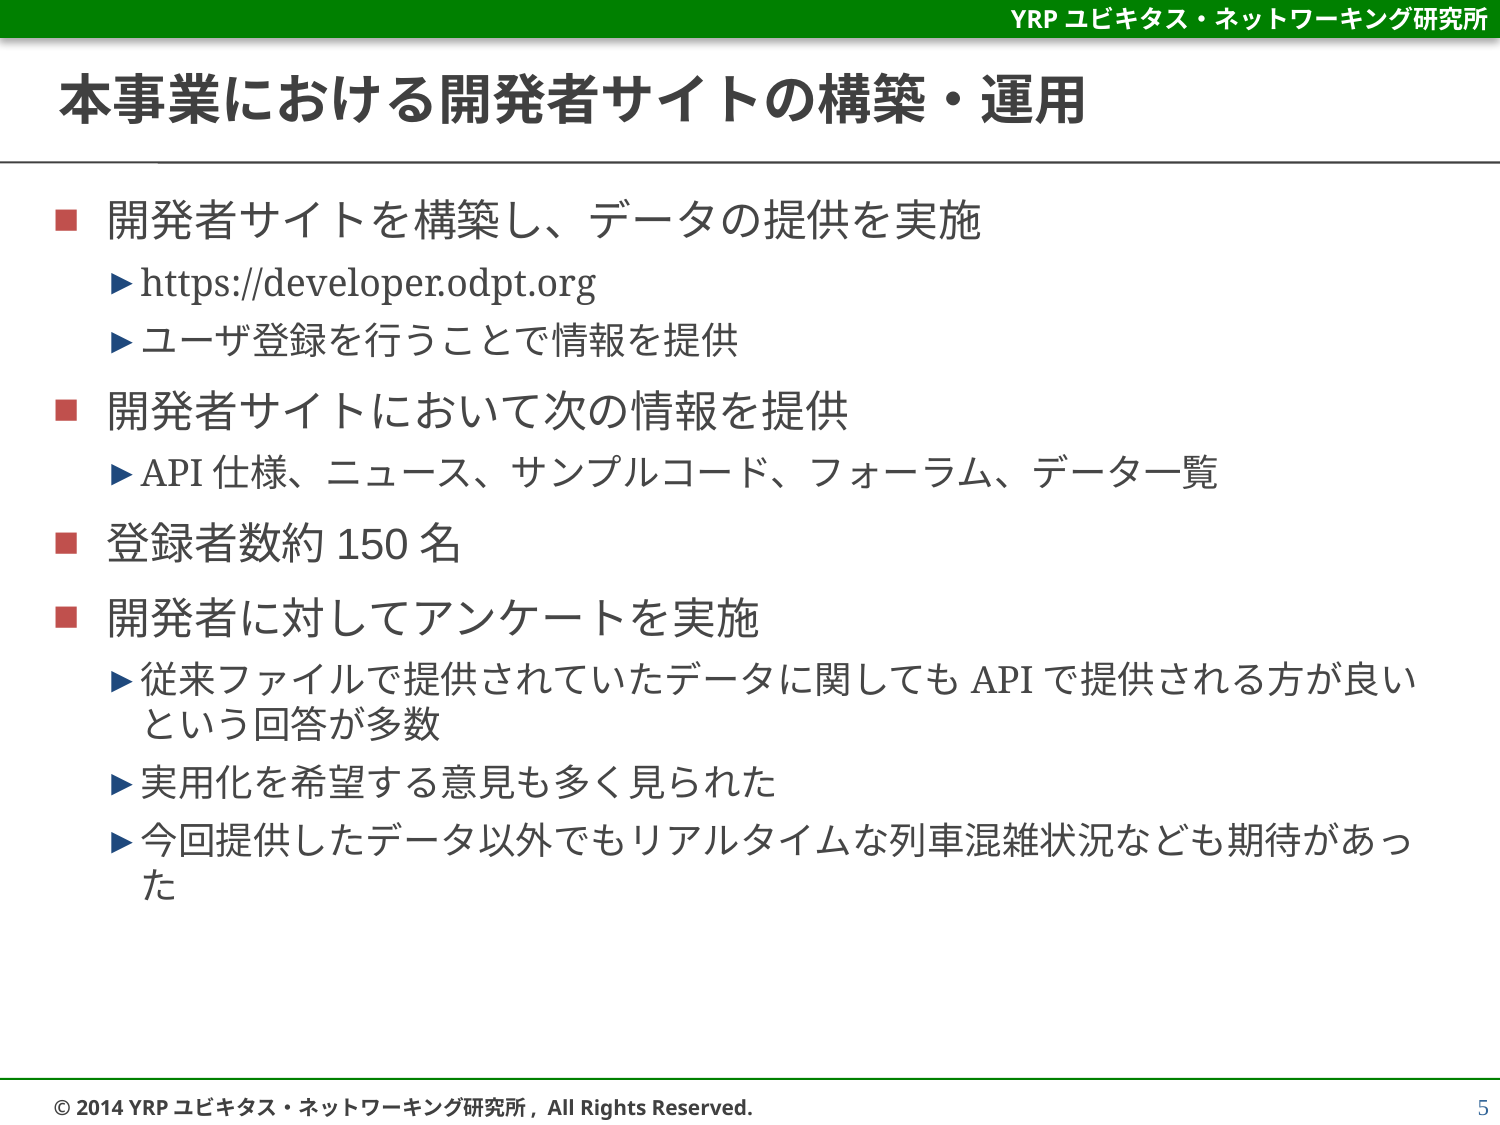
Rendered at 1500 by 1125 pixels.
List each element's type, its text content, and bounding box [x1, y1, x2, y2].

list 開発者サイトを構築し、データの提供を実施 https://developer.odpt.org ユーザ登録を行うことで情報を提供 開発者サイトにおいて次の情報を提供 API仕様、ニュース、サンプルコード、フォーラム、データ一覧 登録者数約150名 開発者に対してアンケートを実施 従来ファイルで提供されていたデータに関してもAPIで提供される方が良いという回答が多数 実用化を希望する意見も多く見られた 今回提供したデータ以外でもリアルタイムな列車混雑状況なども期待があった [52, 187, 1439, 1052]
title 本事業における開発者サイトの構築・運用 [58, 49, 1443, 146]
slide_number 5 [1438, 1082, 1500, 1125]
